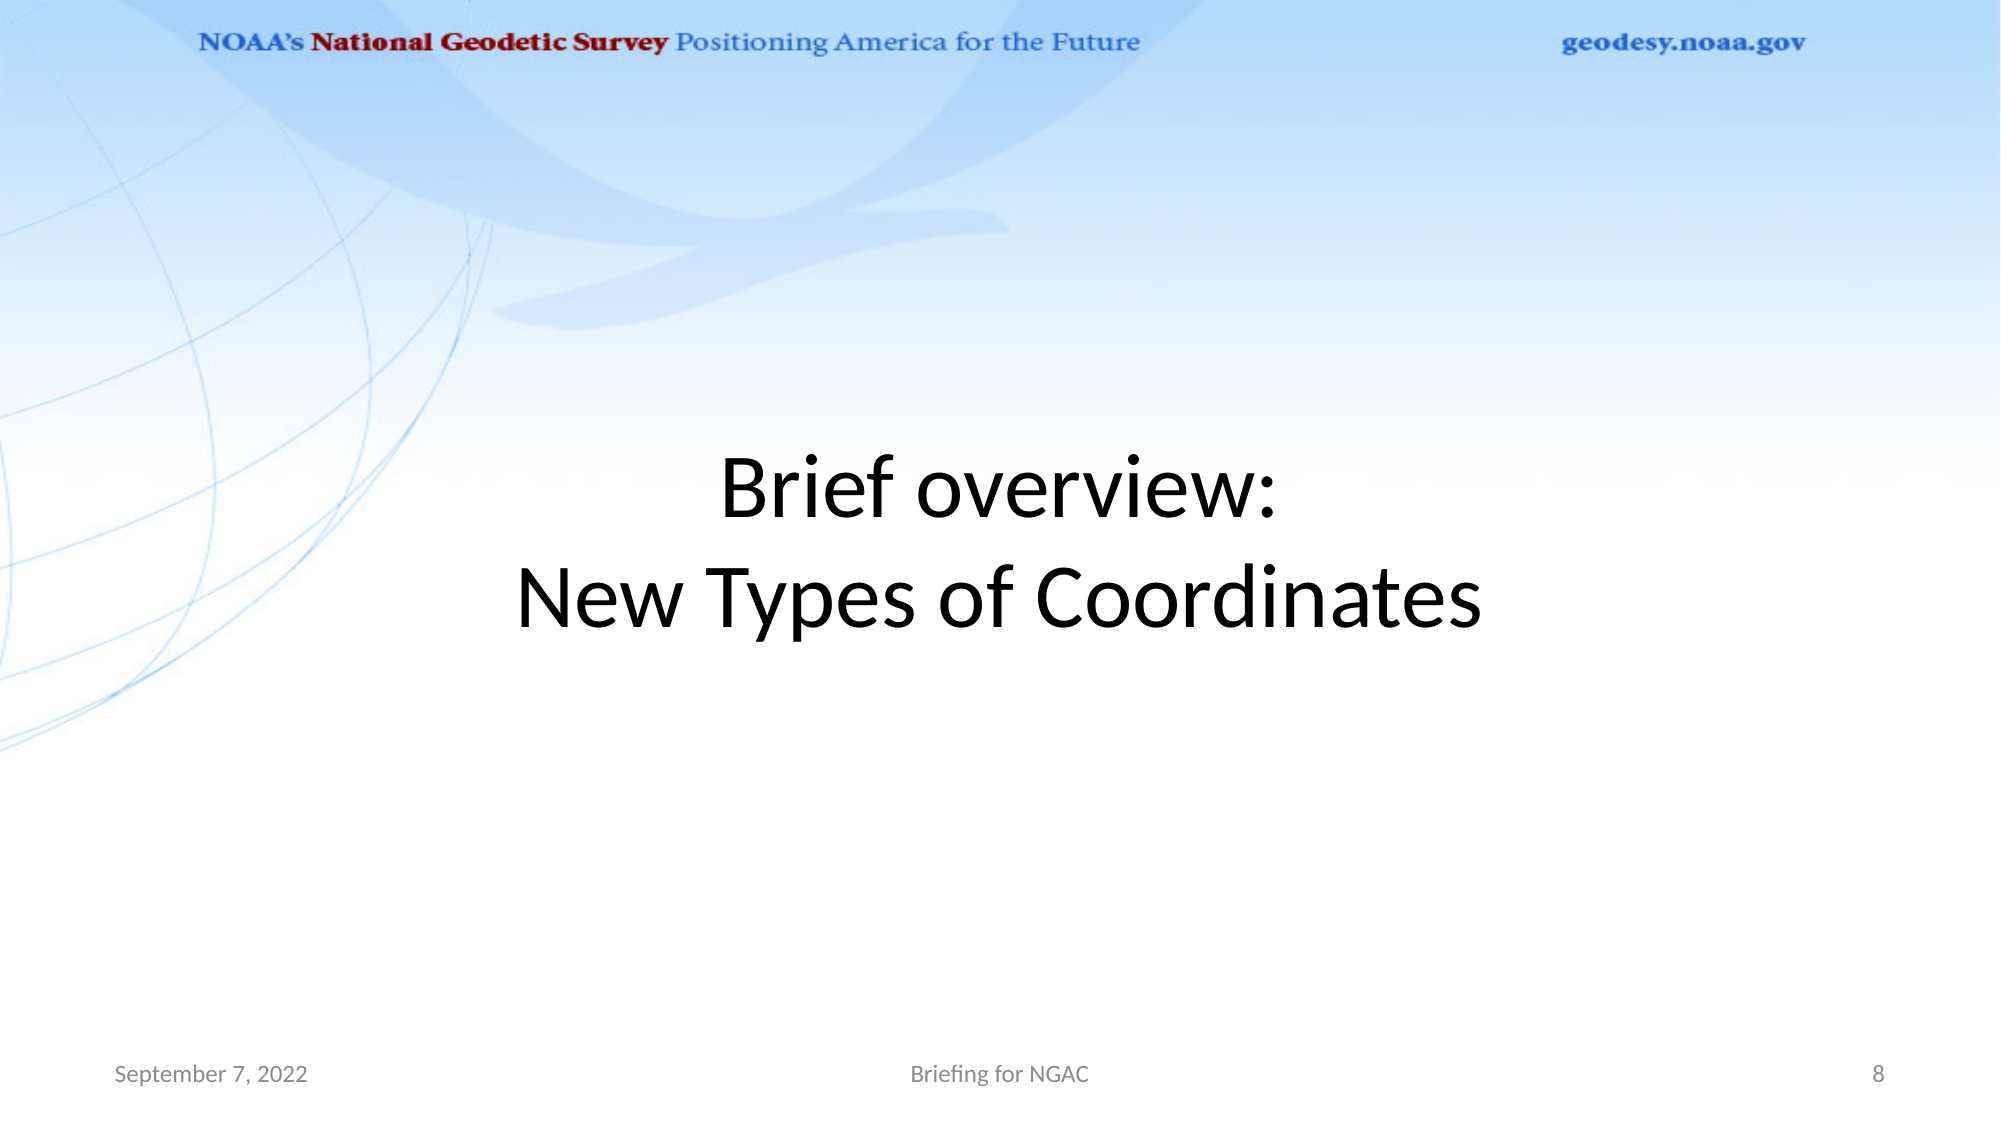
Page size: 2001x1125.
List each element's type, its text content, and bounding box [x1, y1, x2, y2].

slide_number 8 [1433, 1042, 1900, 1103]
title Brief overview: New Types of Coordinates [99, 442, 1900, 630]
picture [0, 0, 2001, 1125]
footer Briefing for NGAC [683, 1042, 1317, 1103]
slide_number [99, 1042, 567, 1103]
